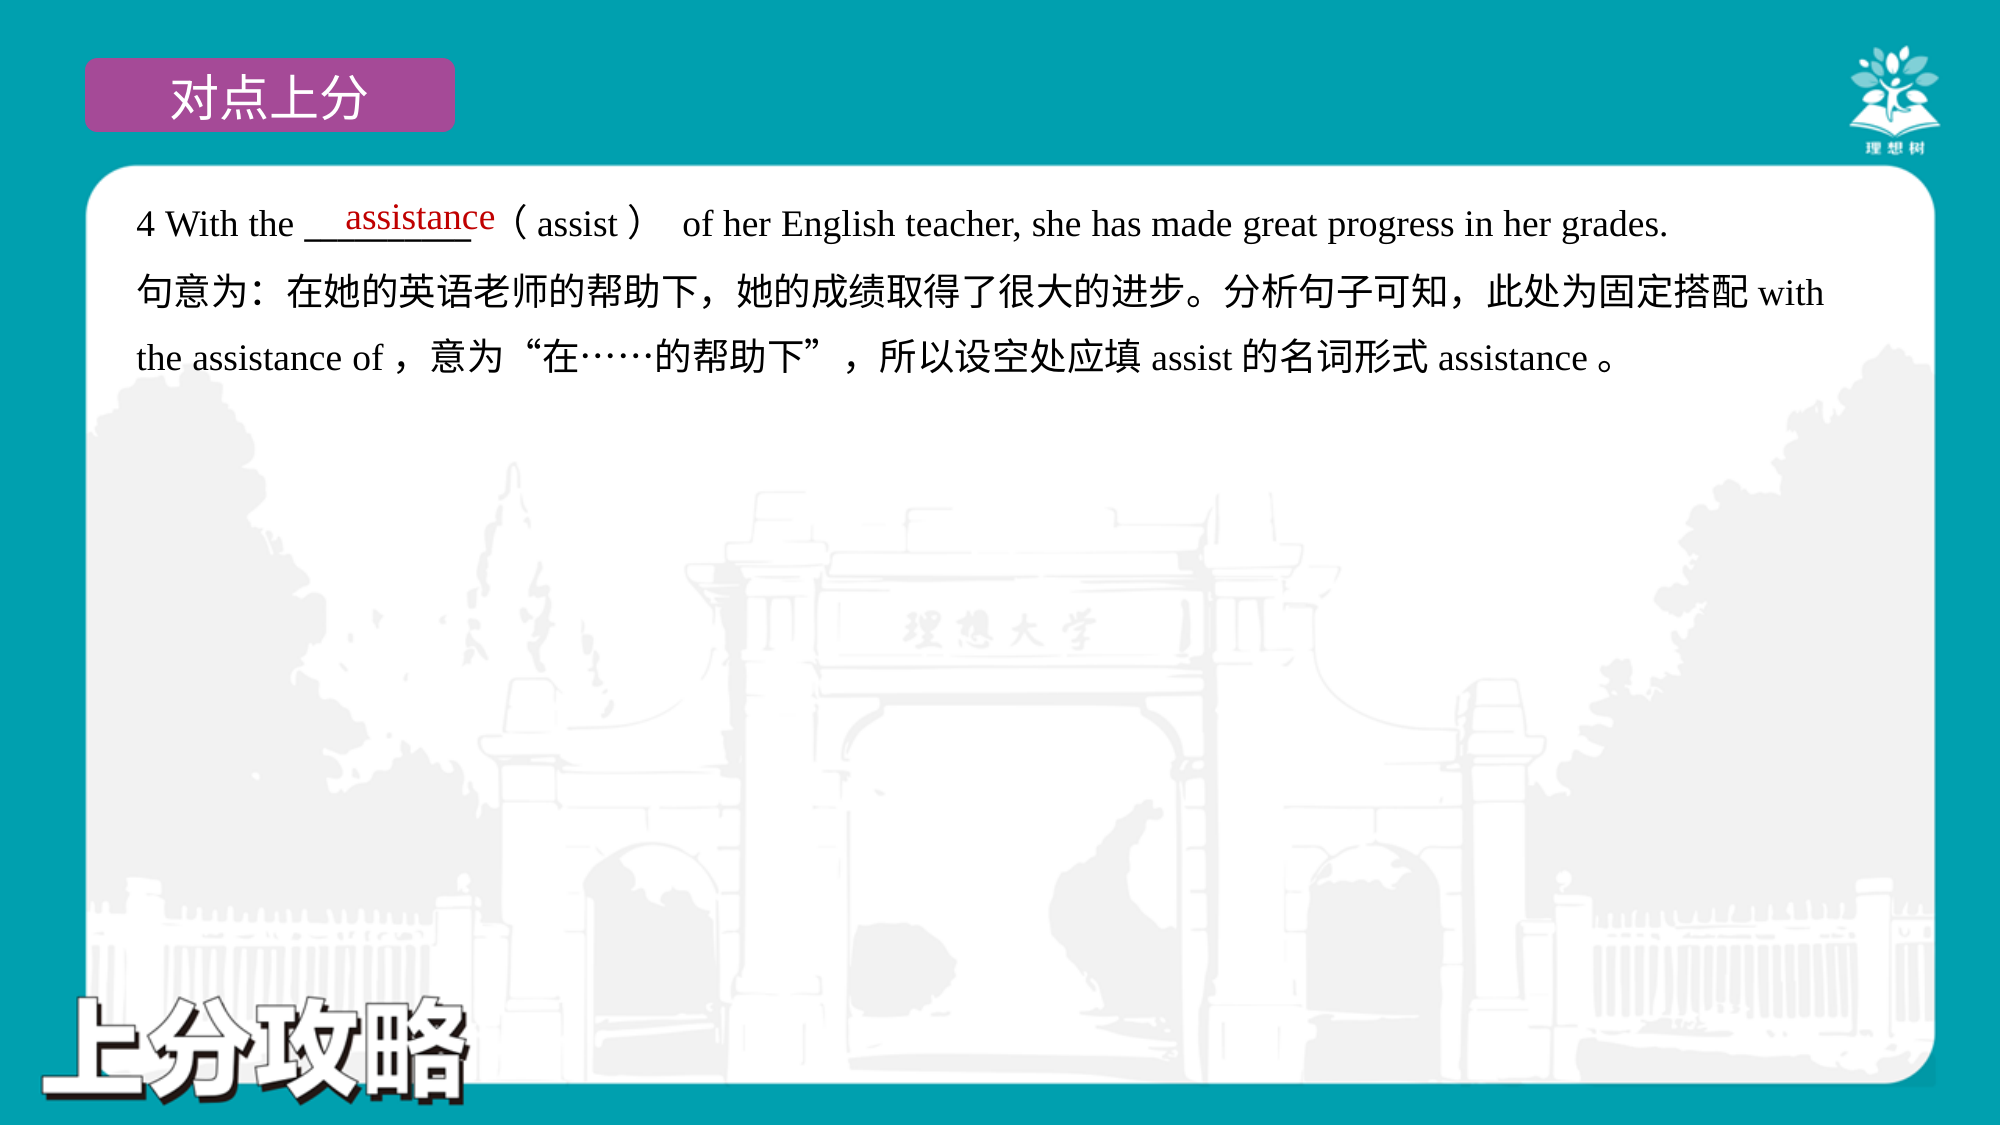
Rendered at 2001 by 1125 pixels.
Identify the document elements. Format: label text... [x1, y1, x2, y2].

text_box 4 With the __________ （assist） of her English teacher, she has made great progress in her grades. [136, 176, 1865, 237]
picture [0, 0, 2000, 1125]
text_box 句意为：在她的英语老师的帮助下，她的成绩取得了很大的进步。分析句子可知，此处为固定搭配with the assistance of，意为“在……的帮助下”，所以设空处应填assist的名词形式assistance。 [136, 244, 1865, 371]
text_box assistance [331, 170, 510, 230]
